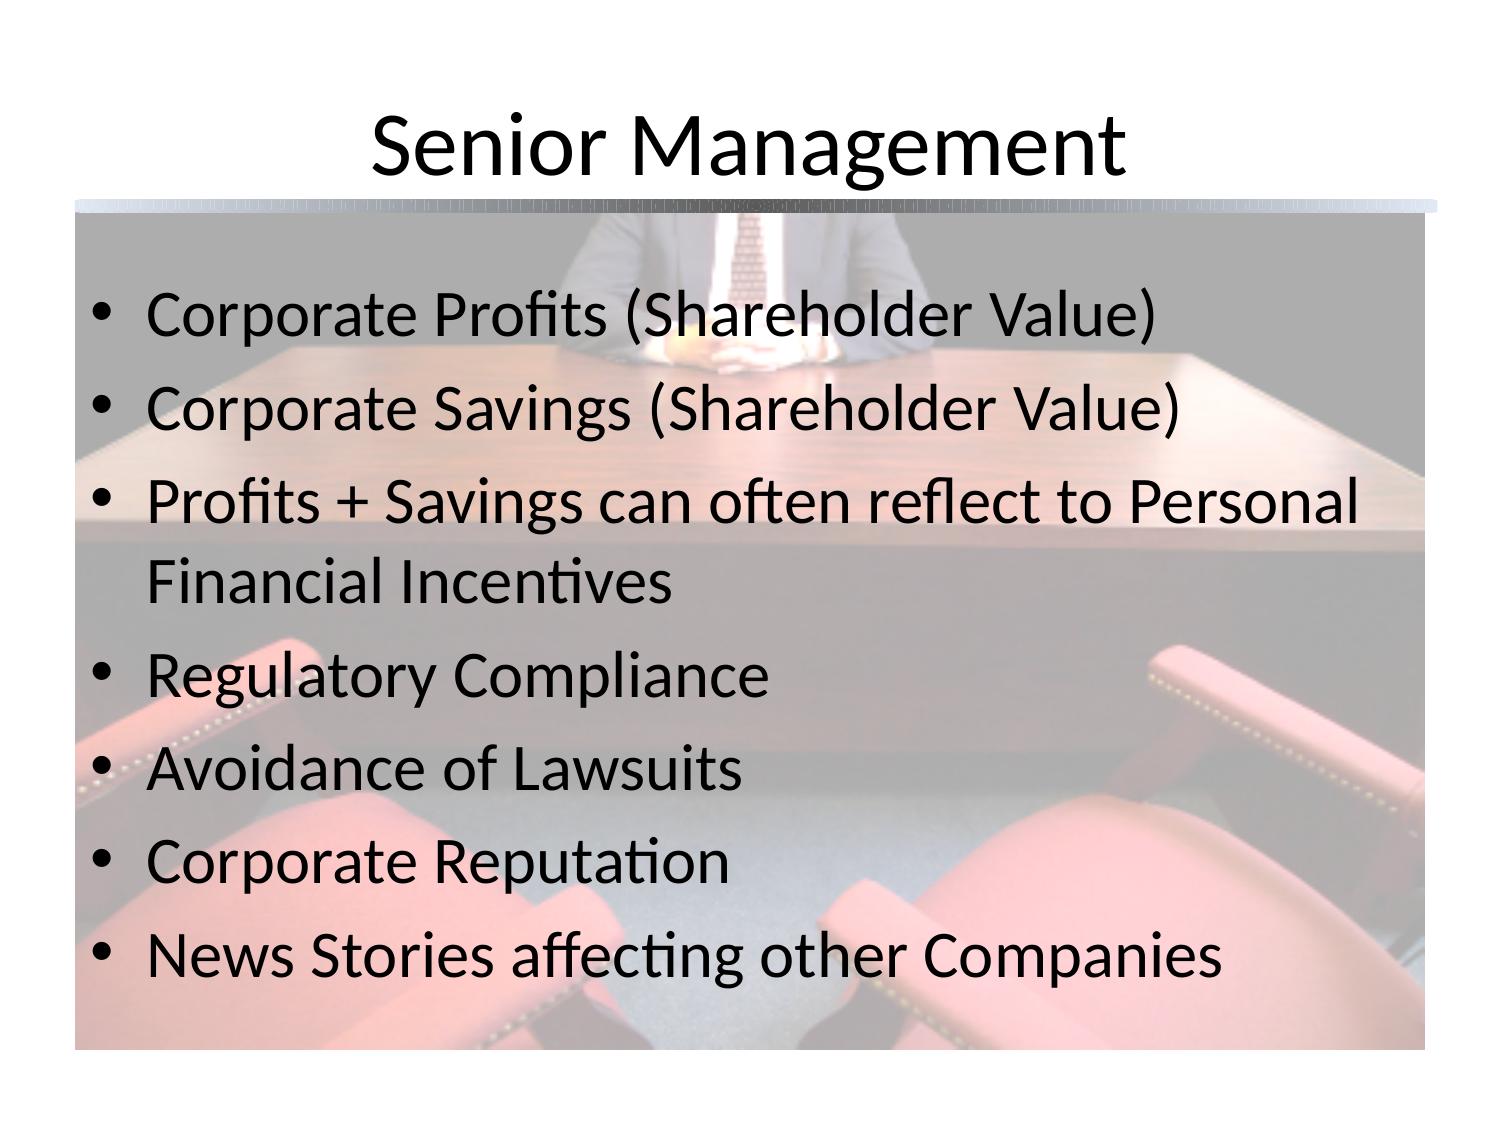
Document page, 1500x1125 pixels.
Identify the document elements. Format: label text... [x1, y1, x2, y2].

text_box [73, 198, 1439, 215]
title Senior Management [75, 45, 1425, 198]
picture [74, 210, 1426, 1051]
